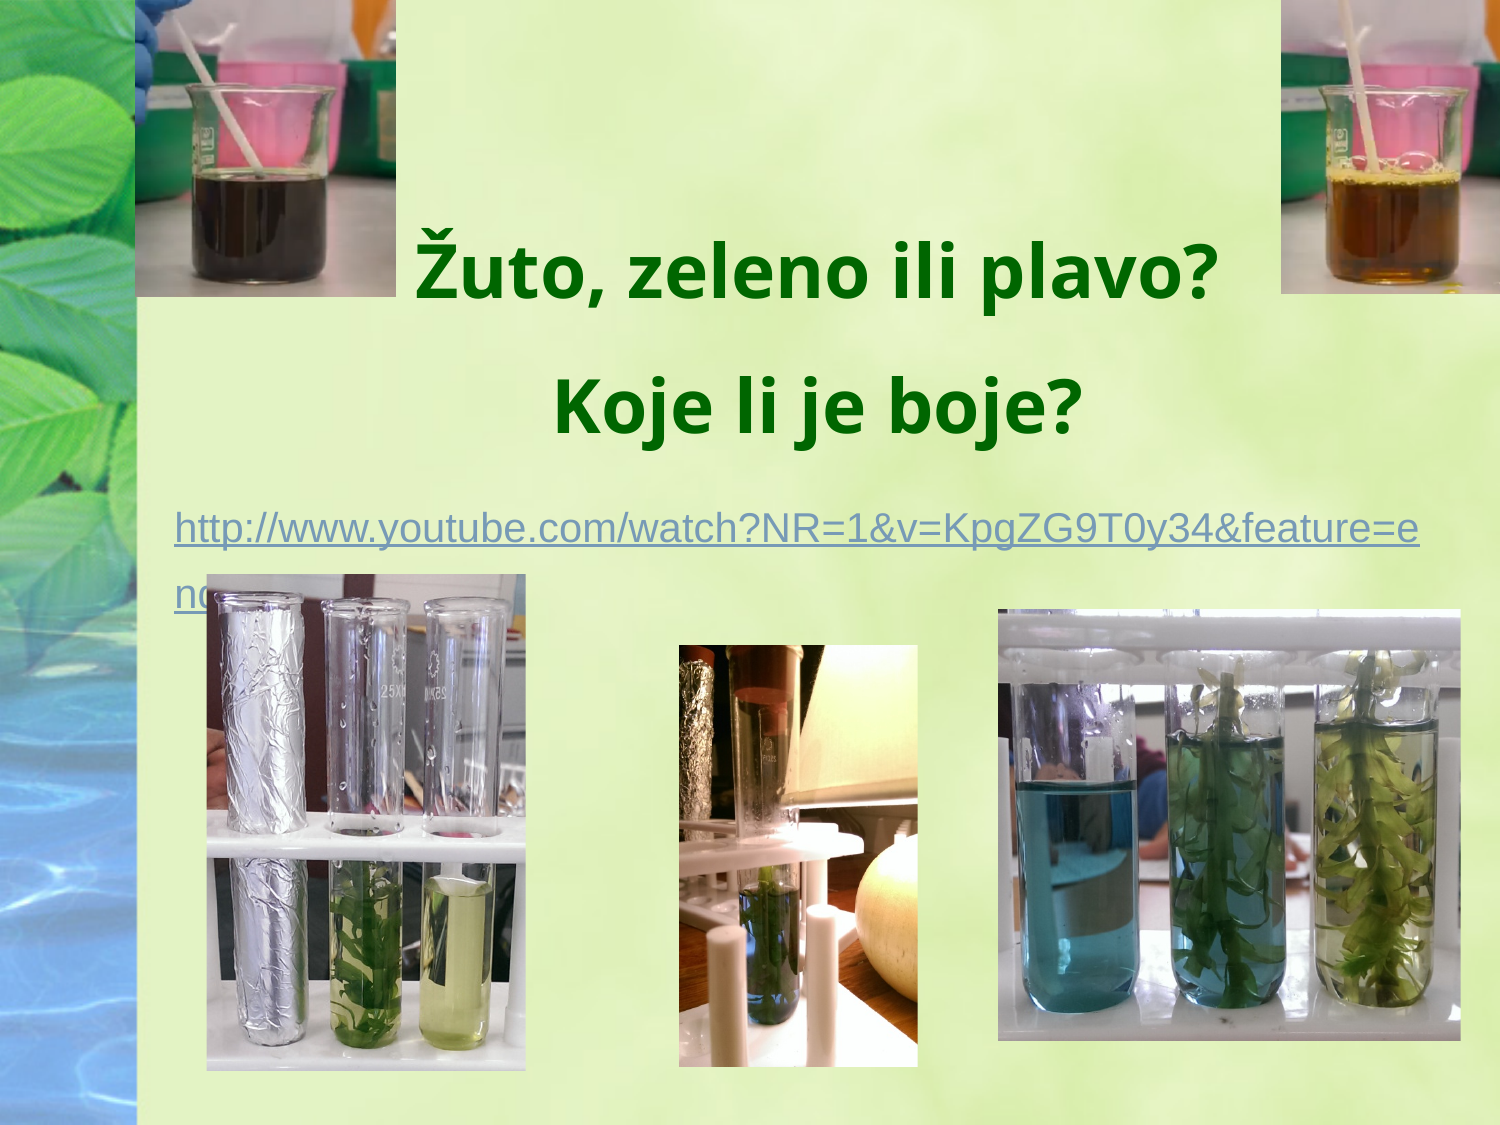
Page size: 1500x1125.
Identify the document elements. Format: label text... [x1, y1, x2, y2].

picture [206, 574, 526, 1071]
picture [678, 644, 918, 1068]
picture [0, 0, 1500, 1125]
title Žuto, zeleno ili plavo? Koje li je boje? [135, 219, 1500, 408]
list http://www.youtube.com/watch?NR=1&v=KpgZG9T0y34&feature=endscreen [159, 467, 1456, 1125]
